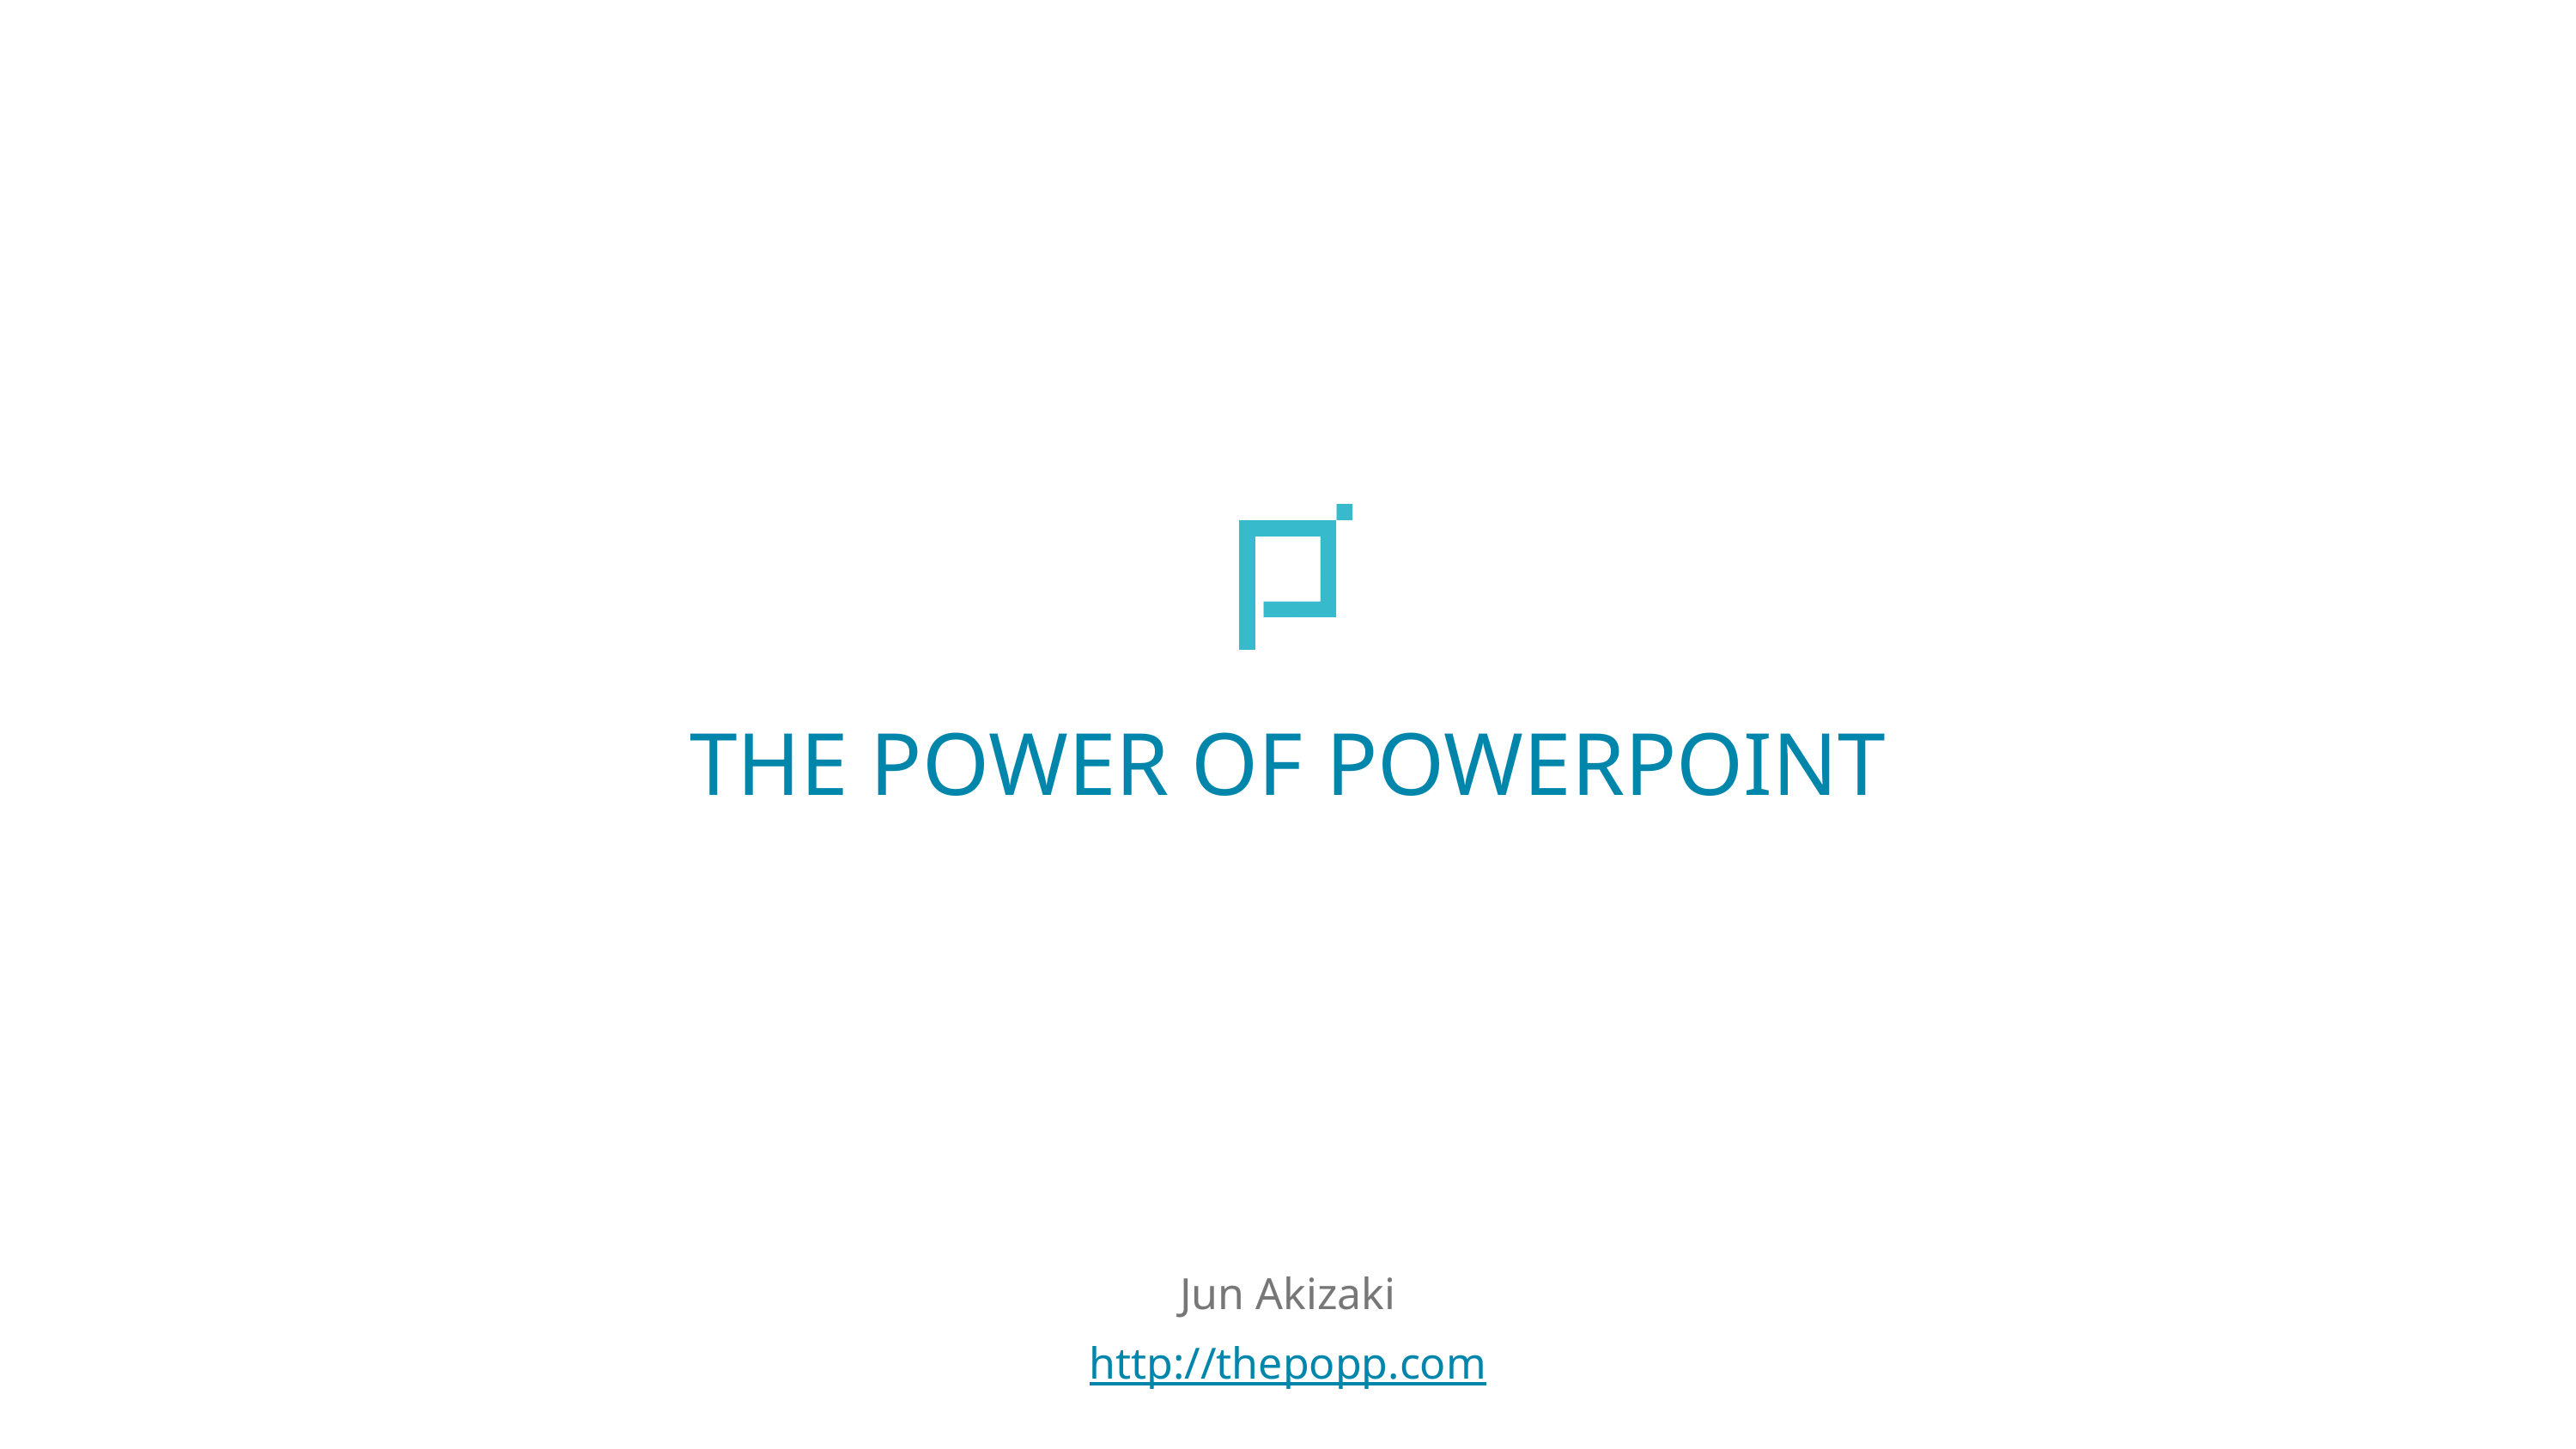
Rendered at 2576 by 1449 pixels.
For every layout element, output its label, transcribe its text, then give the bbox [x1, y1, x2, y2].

title THE POWER OF POWERPOINT [99, 703, 2477, 912]
picture [1206, 488, 1369, 651]
list Jun Akizaki http://thepopp.com [370, 1115, 2206, 1402]
